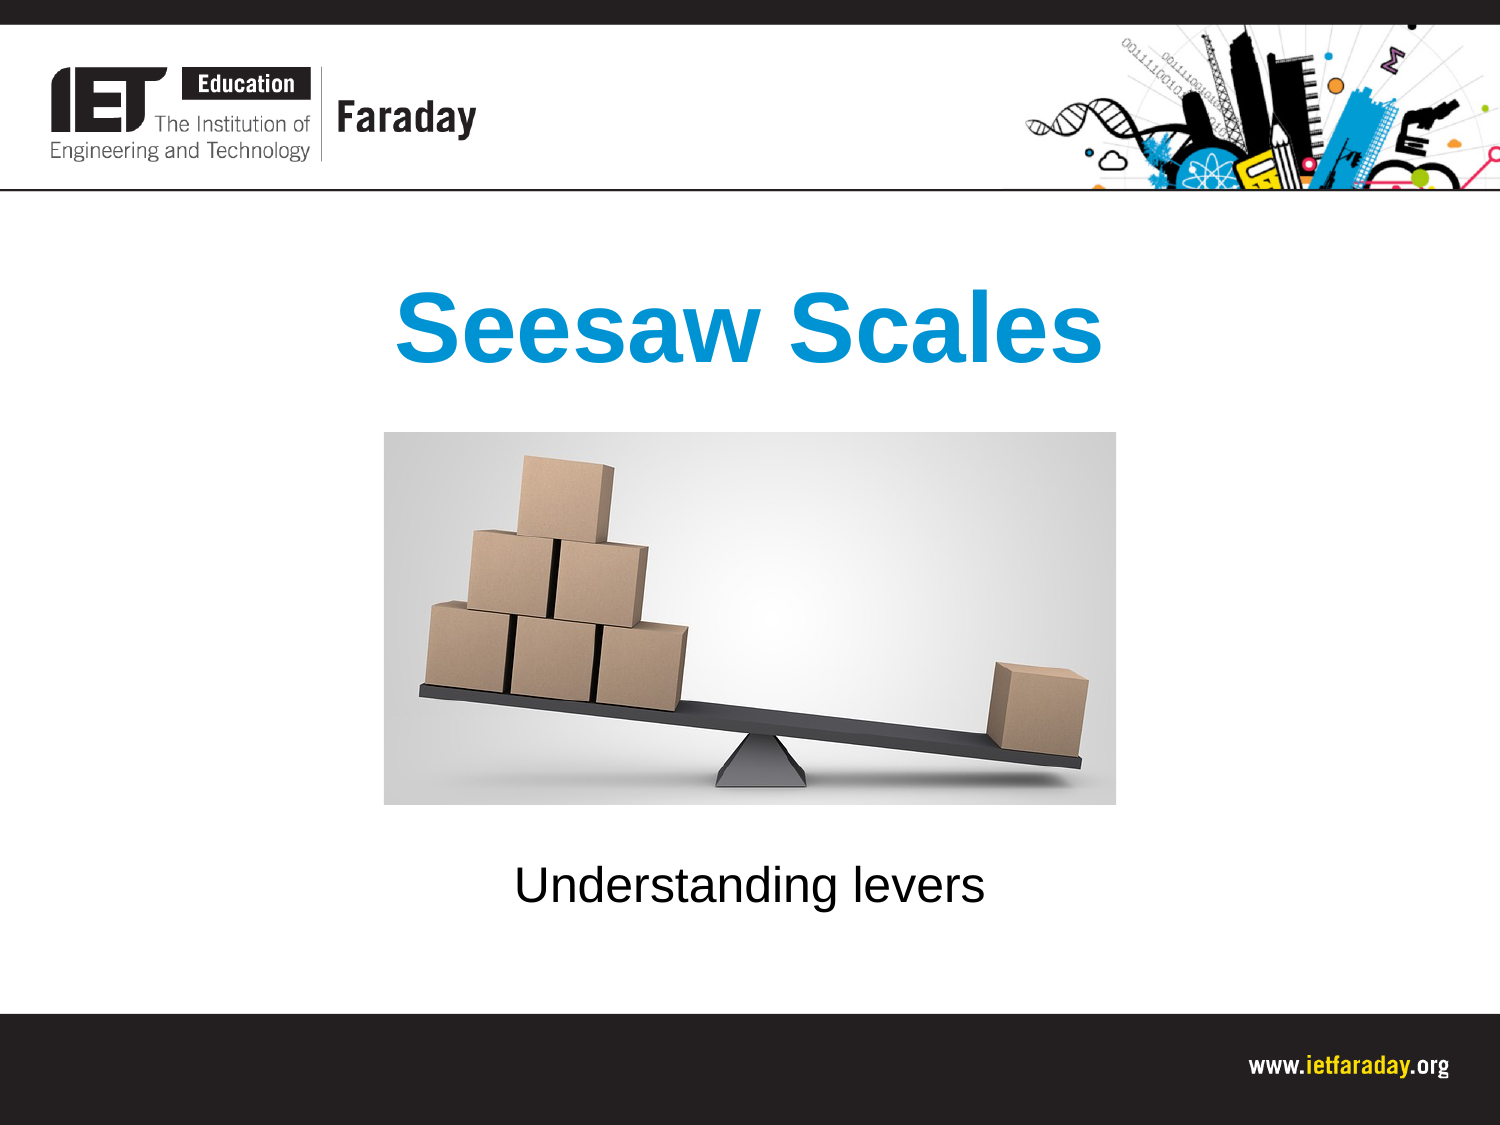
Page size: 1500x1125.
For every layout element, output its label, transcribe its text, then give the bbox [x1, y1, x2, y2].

text_box Seesaw Scales [230, 255, 1270, 390]
picture [0, 0, 1500, 1125]
text_box Understanding levers [318, 845, 1182, 920]
